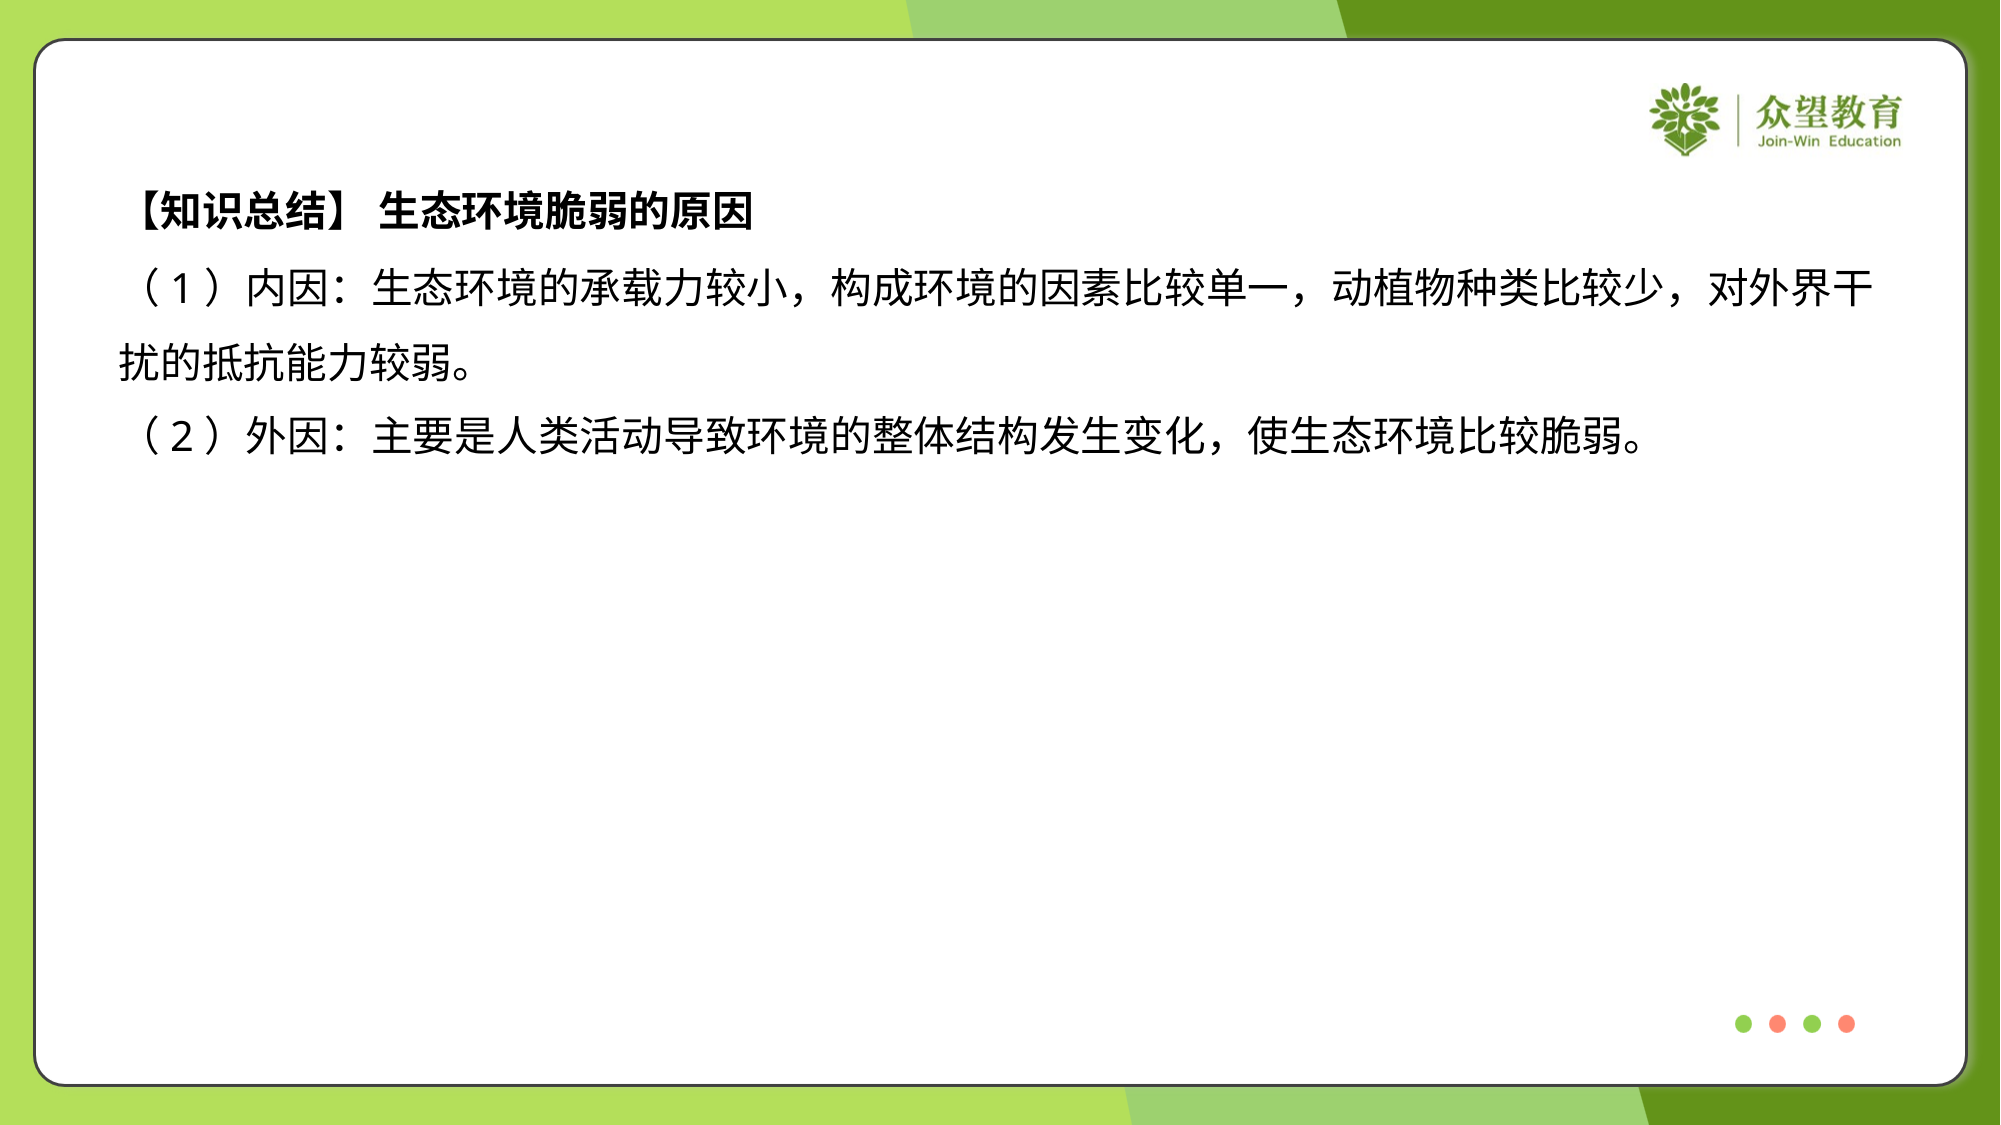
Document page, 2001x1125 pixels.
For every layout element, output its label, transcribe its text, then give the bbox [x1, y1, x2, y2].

text_box 【知识总结】 生态环境脆弱的原因 （1）内因：生态环境的承载力较小，构成环境的因素比较单一，动植物种类比较少，对外界干 扰的抵抗能力较弱。 （2）外因：主要是人类活动导致环境的整体结构发生变化，使生态环境比较脆弱。 [118, 159, 1883, 452]
picture [0, 0, 2000, 1125]
